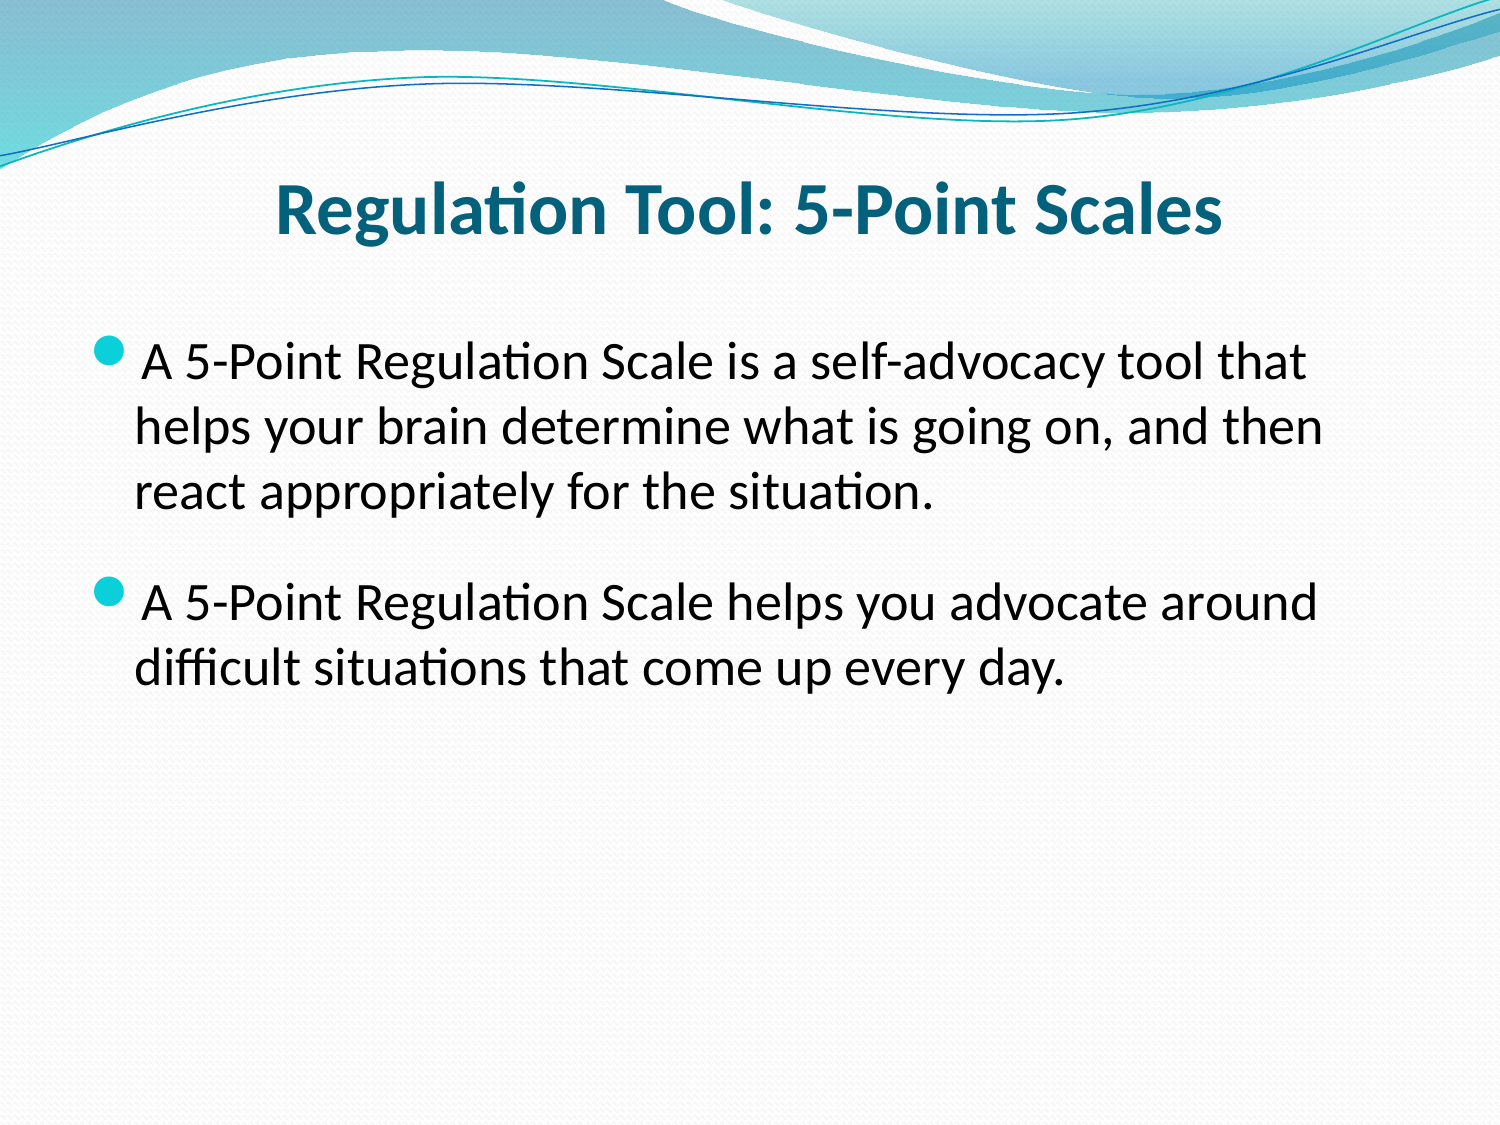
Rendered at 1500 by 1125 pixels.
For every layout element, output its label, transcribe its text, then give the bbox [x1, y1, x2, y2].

list A 5-Point Regulation Scale is a self-advocacy tool that helps your brain determine what is going on, and then react appropriately for the situation. A 5-Point Regulation Scale helps you advocate around difficult situations that come up every day. [75, 317, 1425, 1038]
title Regulation Tool: 5-Point Scales [75, 115, 1425, 250]
